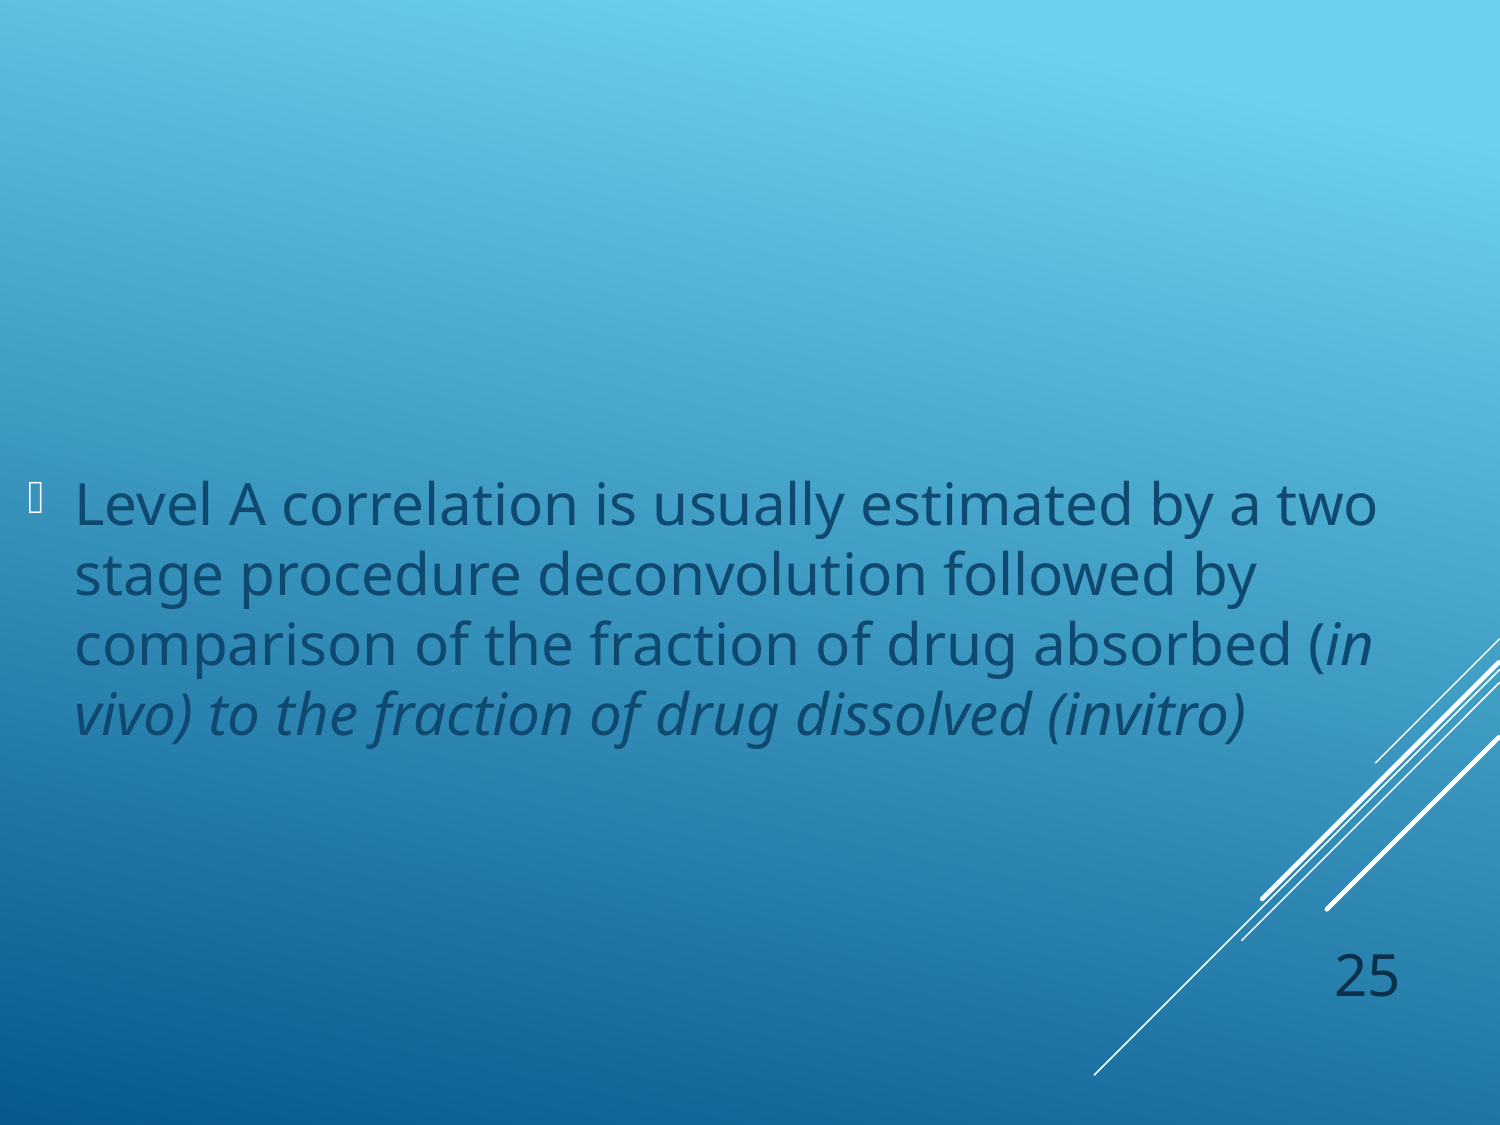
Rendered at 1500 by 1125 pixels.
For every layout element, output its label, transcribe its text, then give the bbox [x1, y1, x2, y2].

slide_number 25 [1275, 915, 1416, 1025]
list Level A correlation is usually estimated by a two stage procedure deconvolution followed by comparison of the fraction of drug absorbed (in vivo) to the fraction of drug dissolved (invitro) [12, 200, 1475, 988]
